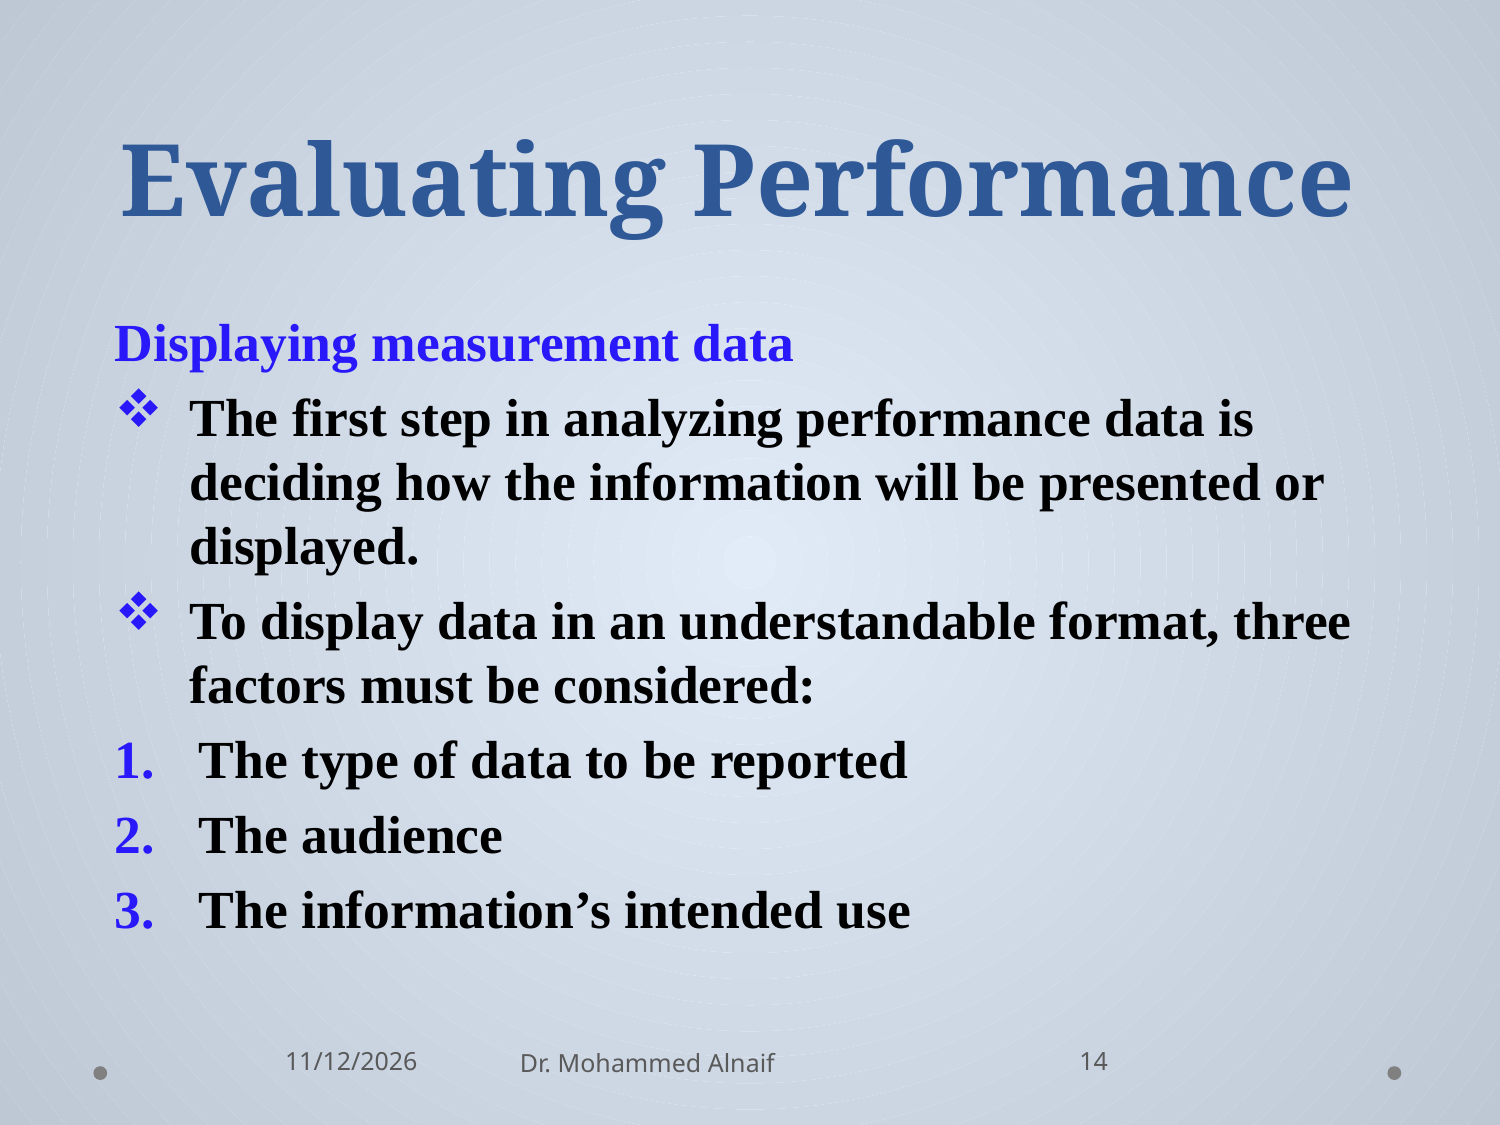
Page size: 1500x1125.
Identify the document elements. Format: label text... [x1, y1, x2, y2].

subtitle Displaying measurement data The first step in analyzing performance data is deciding how the information will be presented or displayed. To display data in an understandable format, three factors must be considered: The type of data to be reported The audience The information’s intended use [99, 299, 1400, 951]
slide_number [75, 1025, 425, 1100]
footer Dr. Mohammed Alnaif [512, 1025, 988, 1100]
title Evaluating Performance [100, 78, 1376, 244]
slide_number 14 [1074, 1025, 1425, 1100]
